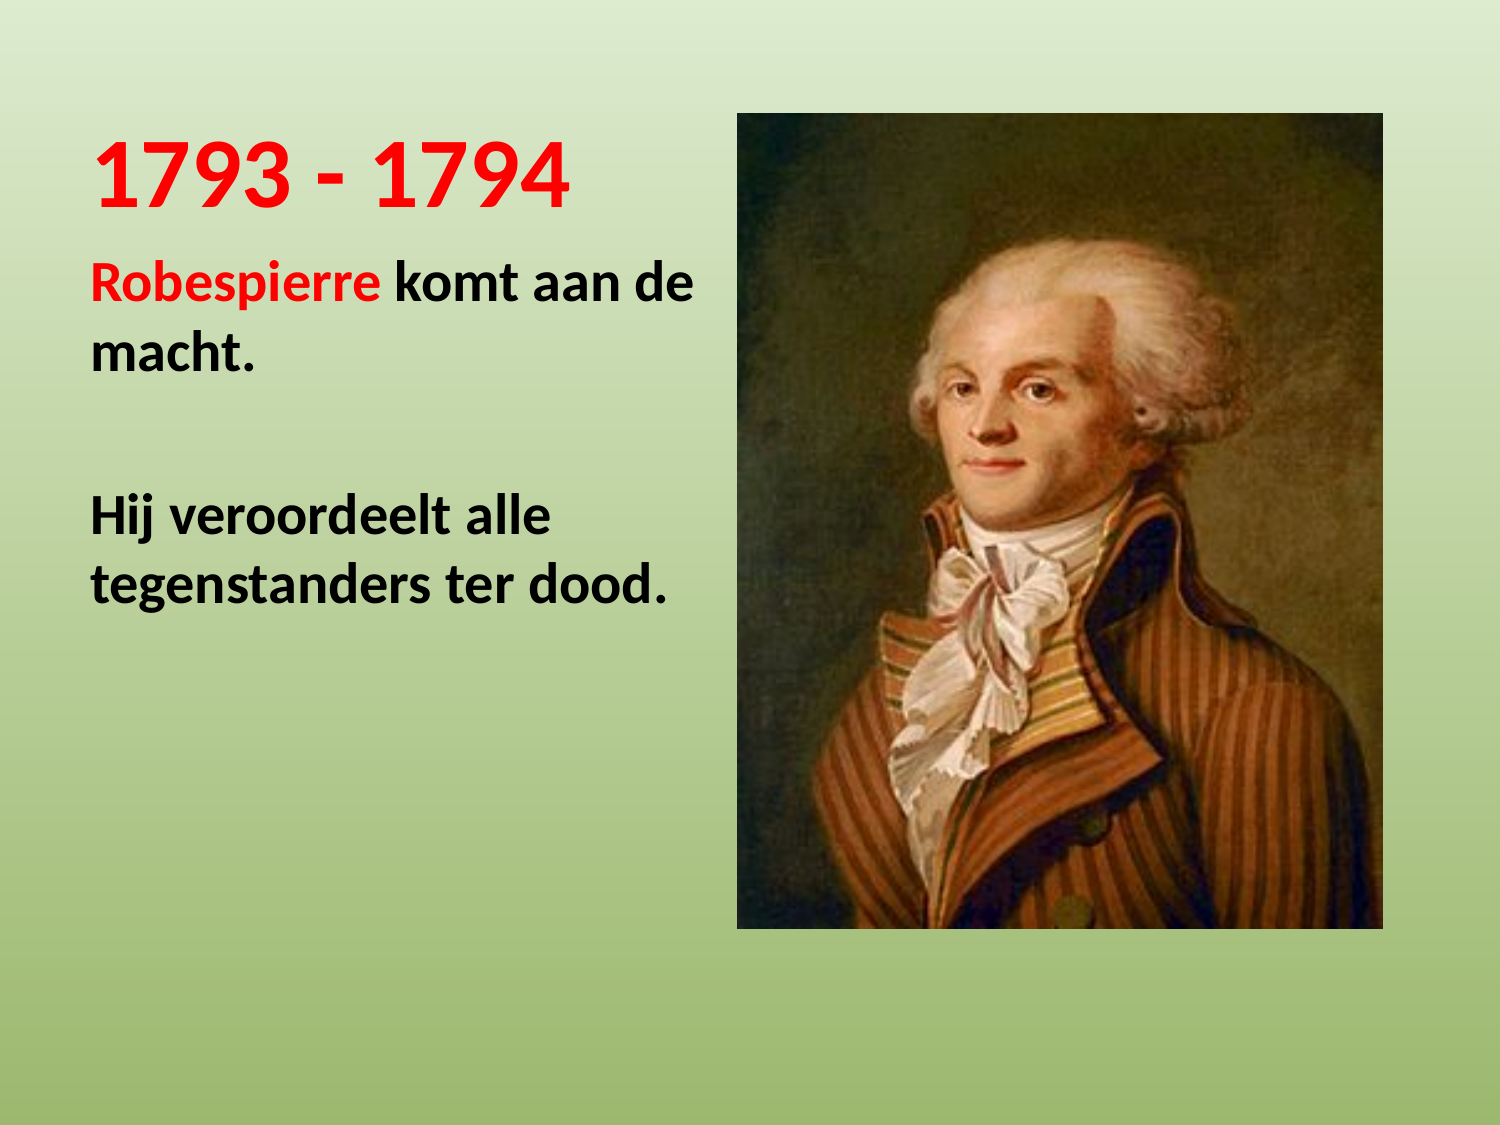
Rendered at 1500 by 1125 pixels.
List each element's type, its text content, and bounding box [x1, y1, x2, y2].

list Robespierre komt aan de macht. Hij veroordeelt alle tegenstanders ter dood. [75, 235, 727, 1005]
title 1793 - 1794 [75, 44, 1022, 236]
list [737, 113, 1383, 929]
